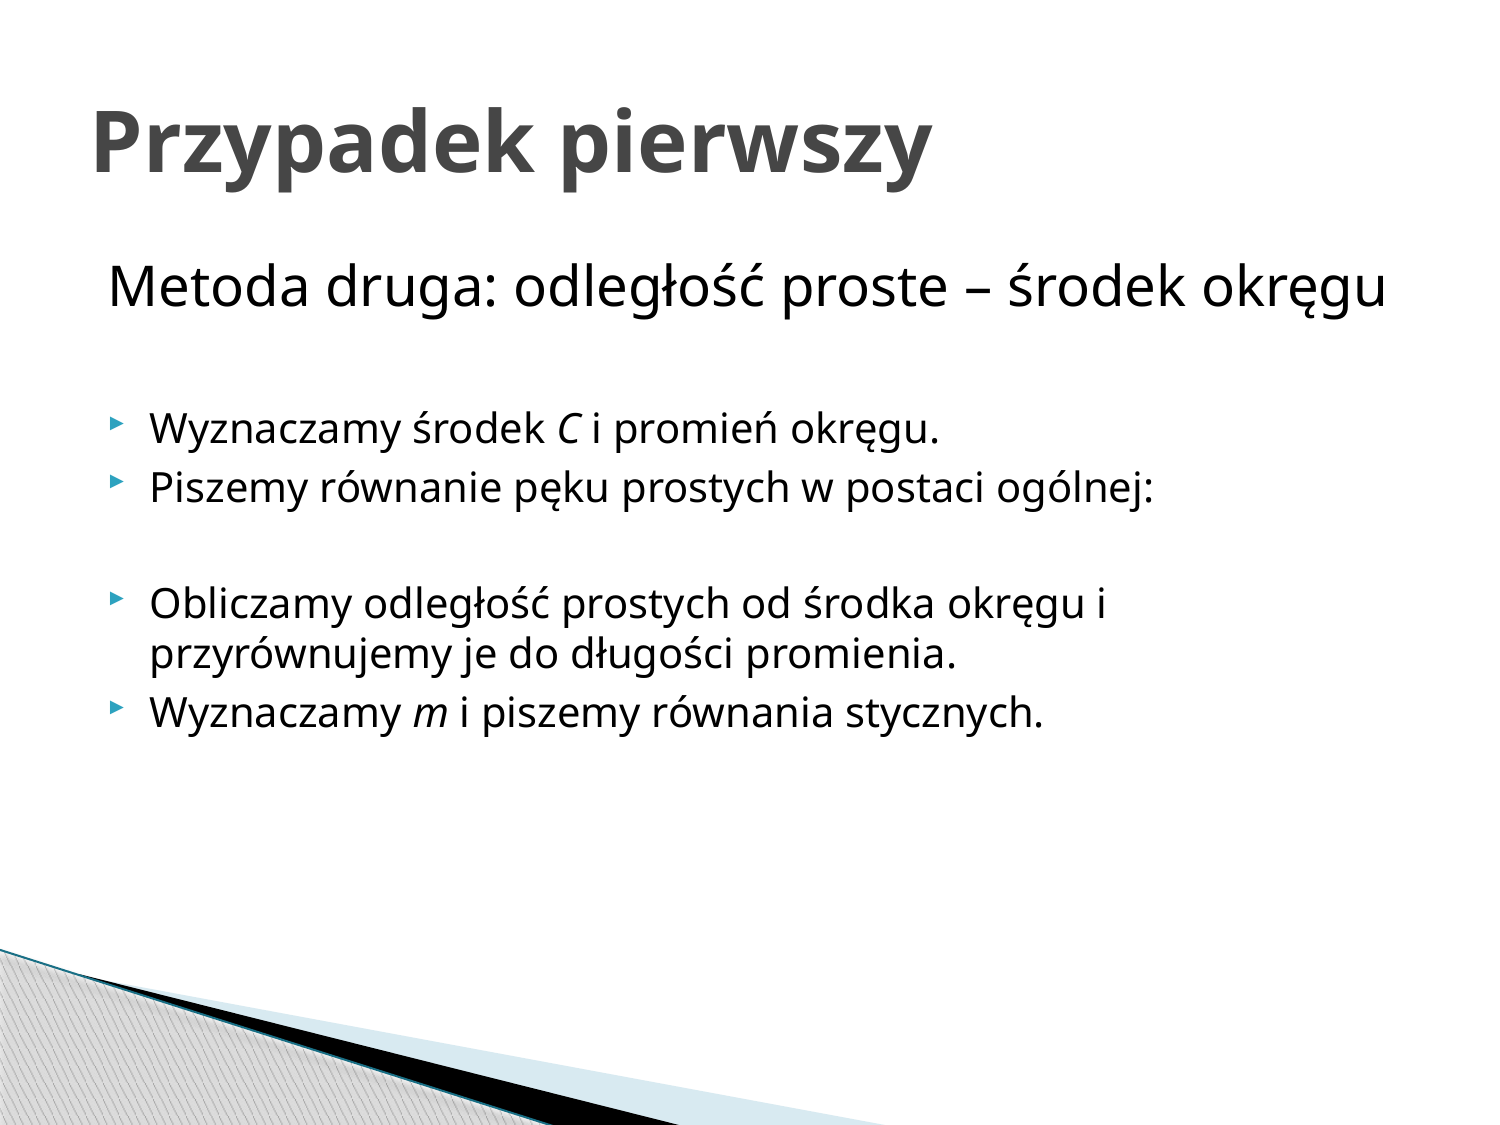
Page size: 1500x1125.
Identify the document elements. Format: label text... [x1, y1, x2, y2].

title Przypadek pierwszy [75, 45, 1425, 233]
